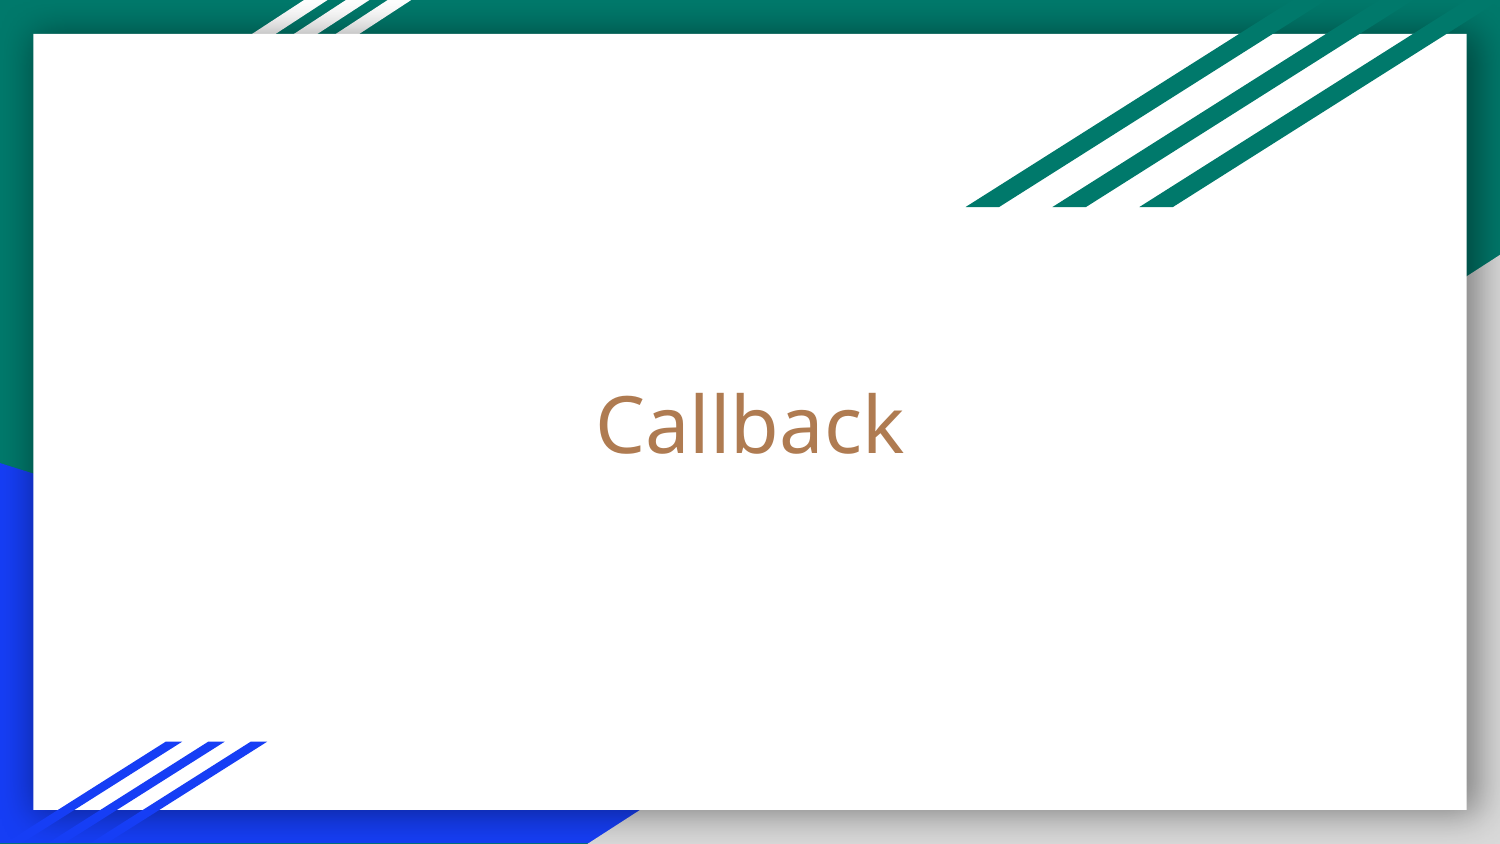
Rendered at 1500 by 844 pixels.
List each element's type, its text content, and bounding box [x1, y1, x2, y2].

title Callback [227, 213, 1273, 631]
